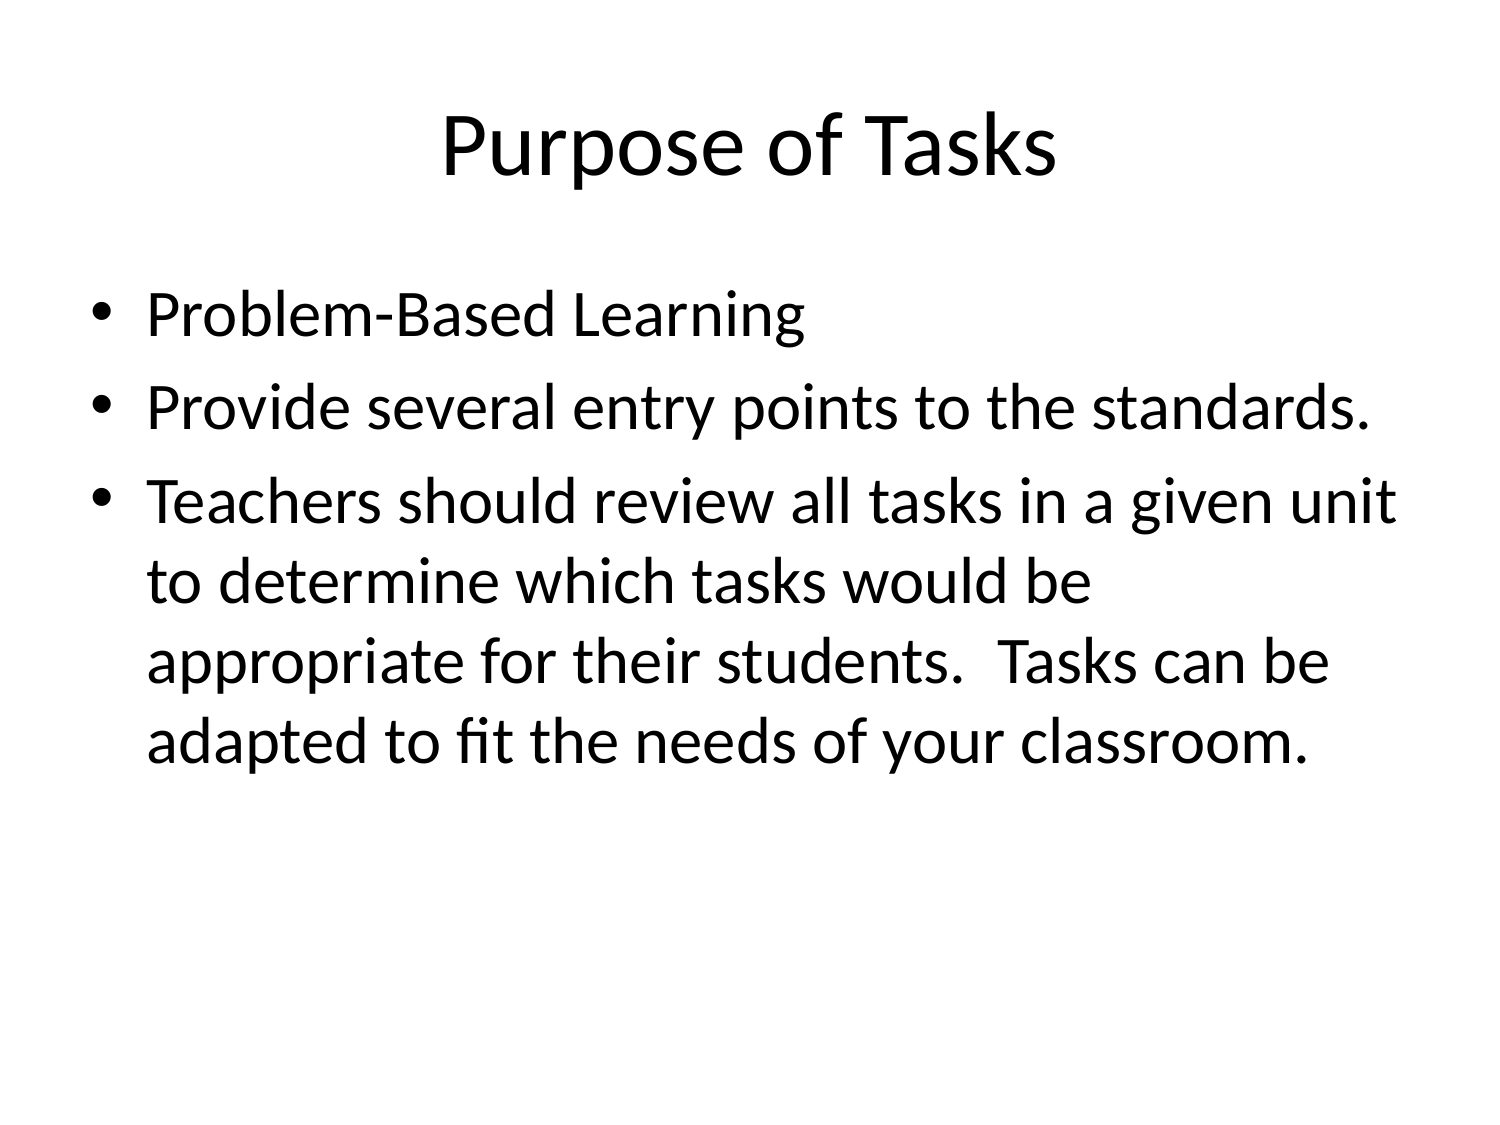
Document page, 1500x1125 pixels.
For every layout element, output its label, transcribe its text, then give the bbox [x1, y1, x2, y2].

title Purpose of Tasks [75, 45, 1425, 233]
list Problem-Based Learning Provide several entry points to the standards. Teachers should review all tasks in a given unit to determine which tasks would be appropriate for their students. Tasks can be adapted to fit the needs of your classroom. [75, 262, 1425, 1100]
